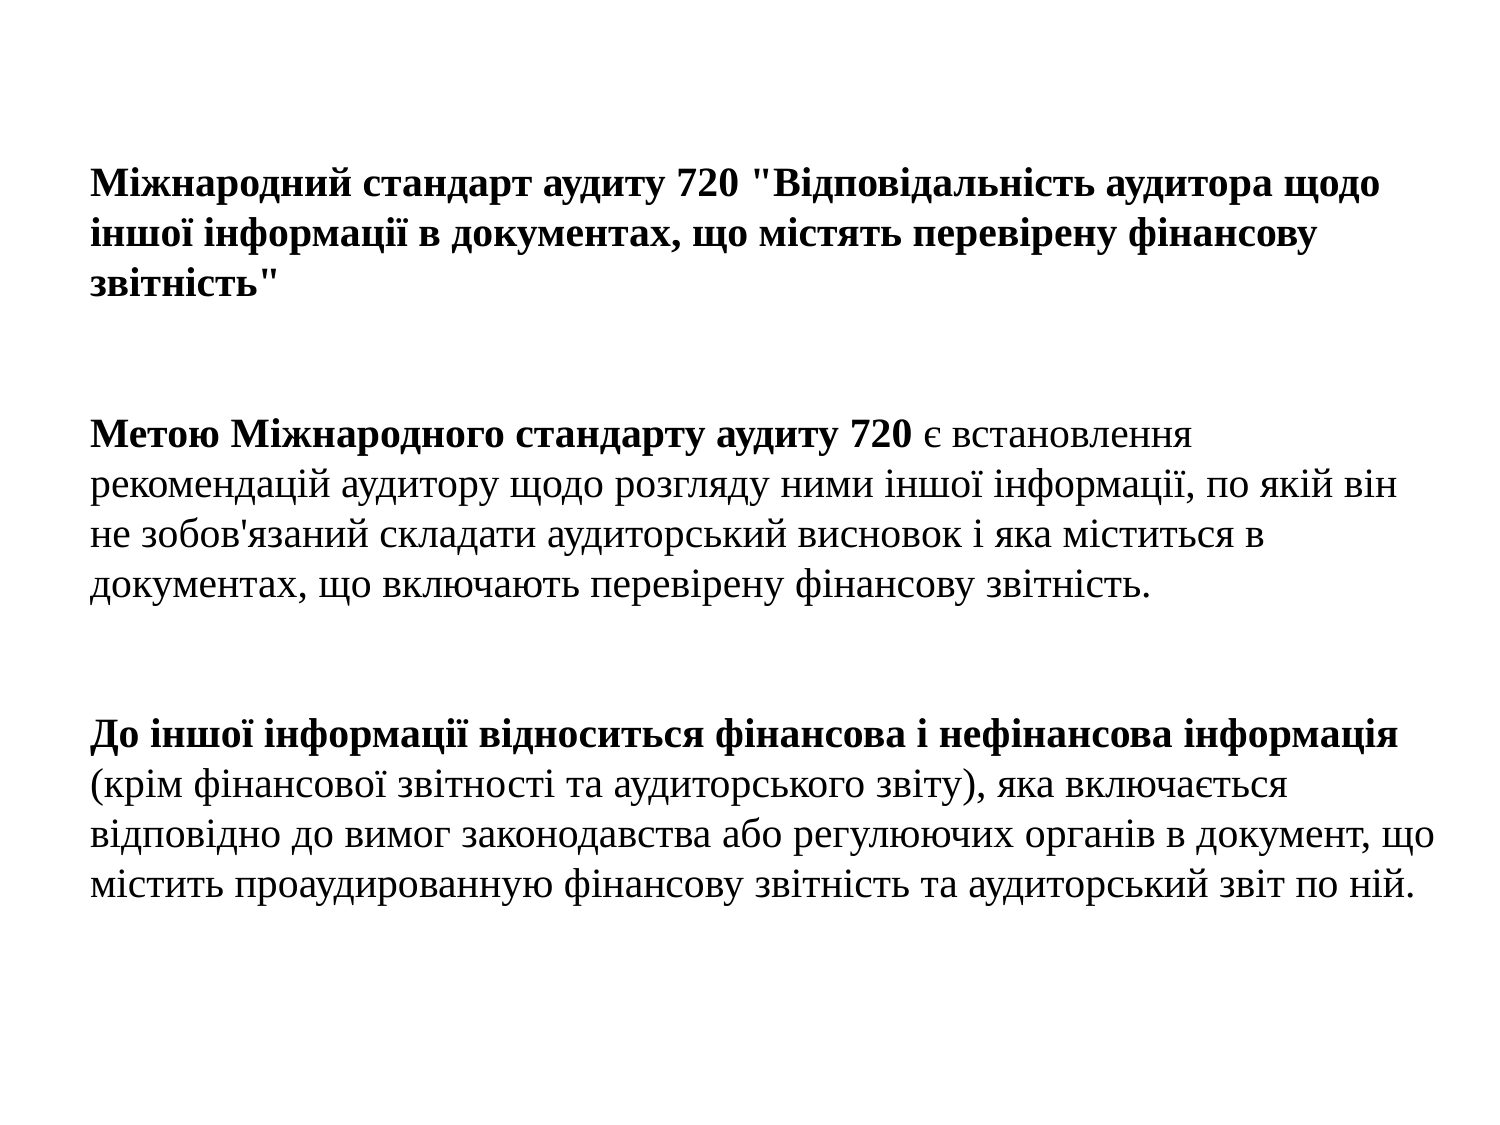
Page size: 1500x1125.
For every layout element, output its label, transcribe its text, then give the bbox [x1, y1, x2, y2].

title Міжнародний стандарт аудиту 720 "Відповідальність аудитора щодо іншої інформації в документах, що містять перевірену фінансову звітність" Метою Міжнародного стандарту аудиту 720 є встановлення рекомендацій аудитору щодо розгляду ними іншої інформації, по якій він не зобов'язаний складати аудиторський висновок і яка міститься в документах, що включають перевірену фінансову звітність. До іншої інформації відноситься фінансова і нефінансова інформація (крім фінансової звітності та аудиторського звіту), яка включається відповідно до вимог законодавства або регулюючих органів в документ, що містить проаудированную фінансову звітність та аудиторський звіт по ній. [90, 49, 1440, 1012]
